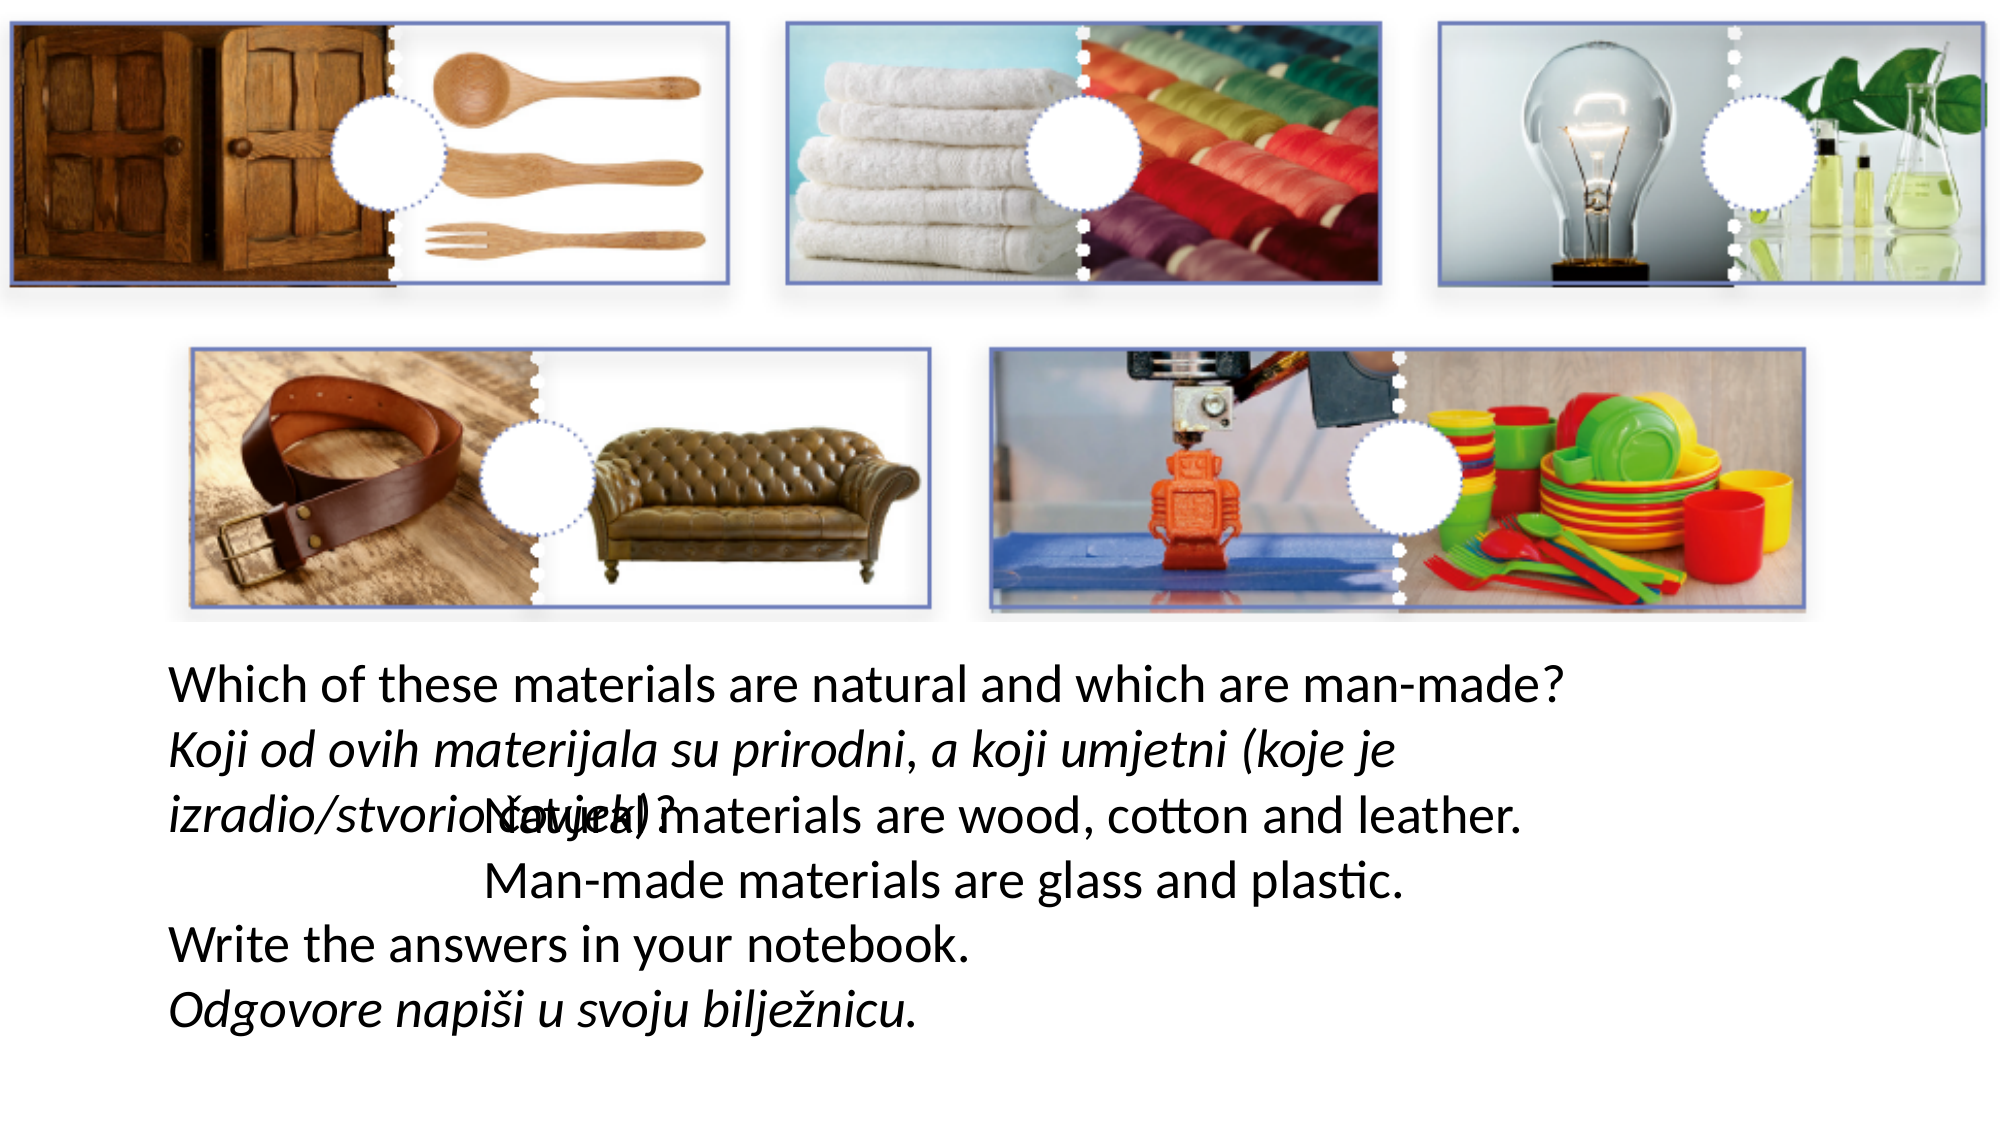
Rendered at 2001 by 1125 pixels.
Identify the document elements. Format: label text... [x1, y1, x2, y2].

text_box Natural materials are wood, cotton and leather. Man-made materials are glass and plastic. [468, 772, 1680, 917]
picture [0, 0, 2000, 622]
text_box Which of these materials are natural and which are man-made? Koji od ovih materijala su prirodni, a koji umjetni (koje je izradio/stvorio čovjek)? Write the answers in your notebook. Odgovore napiši u svoju bilježnicu. [153, 641, 1666, 1046]
